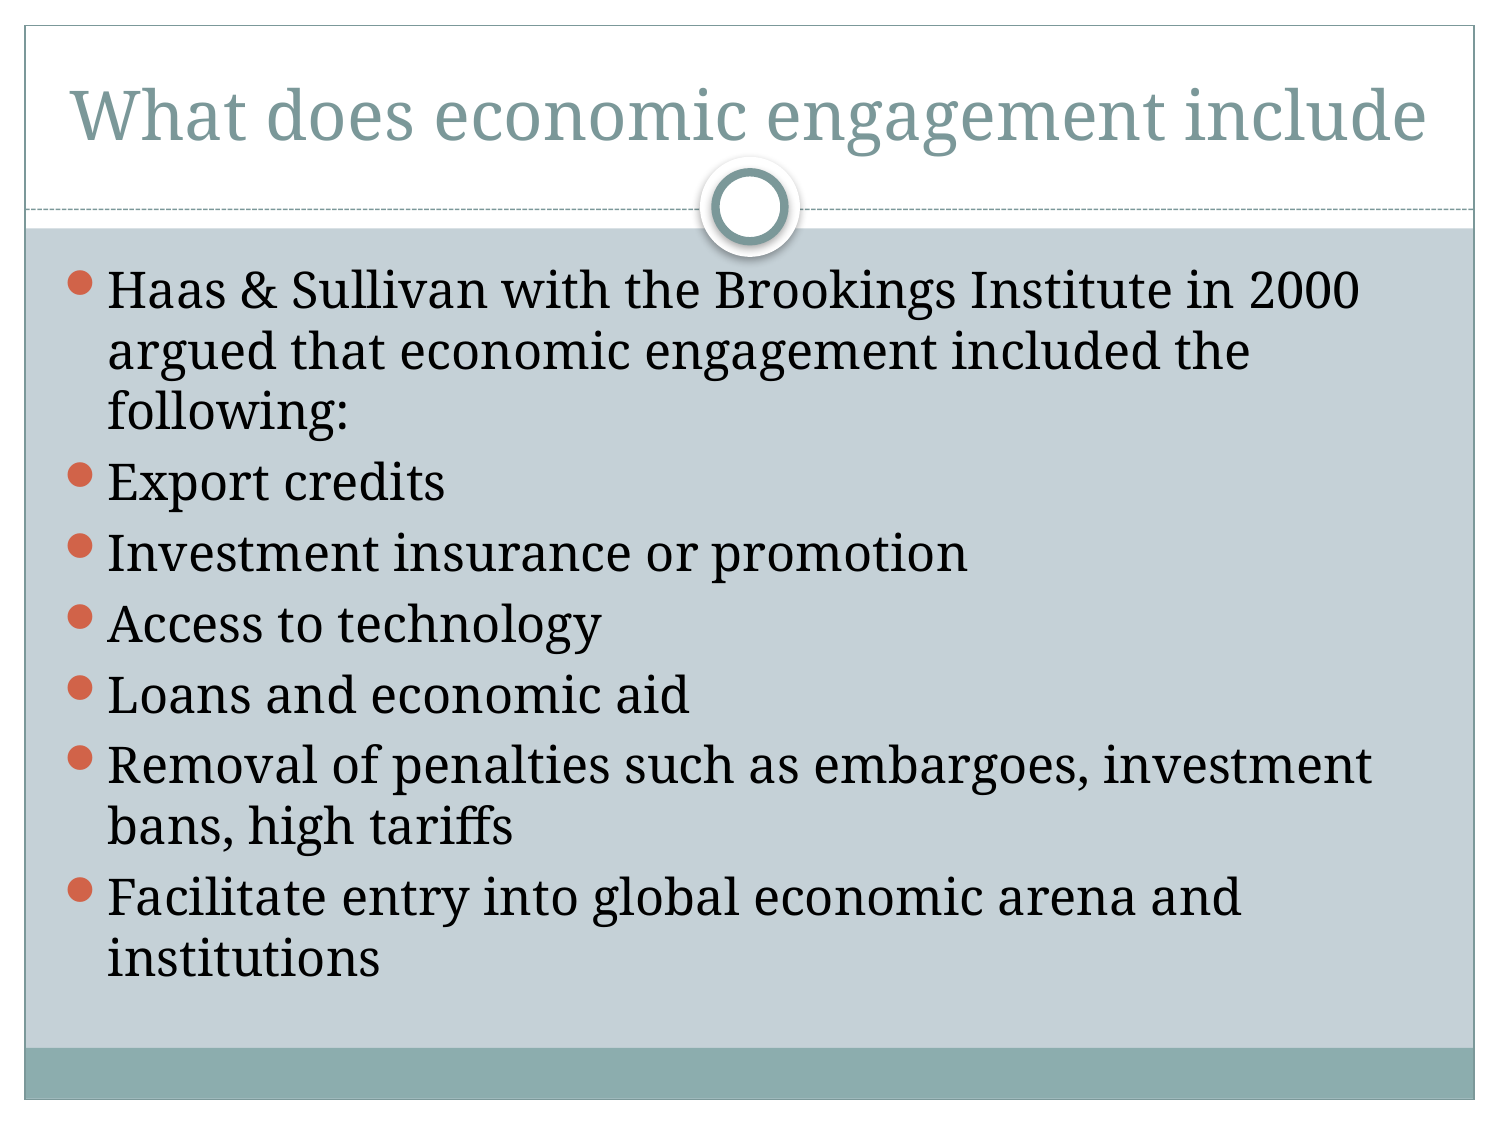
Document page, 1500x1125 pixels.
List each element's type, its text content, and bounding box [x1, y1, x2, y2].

list Haas & Sullivan with the Brookings Institute in 2000 argued that economic engagement included the following: Export credits Investment insurance or promotion Access to technology Loans and economic aid Removal of penalties such as embargoes, investment bans, high tariffs Facilitate entry into global economic arena and institutions [49, 250, 1445, 1001]
title What does economic engagement include [49, 37, 1450, 162]
